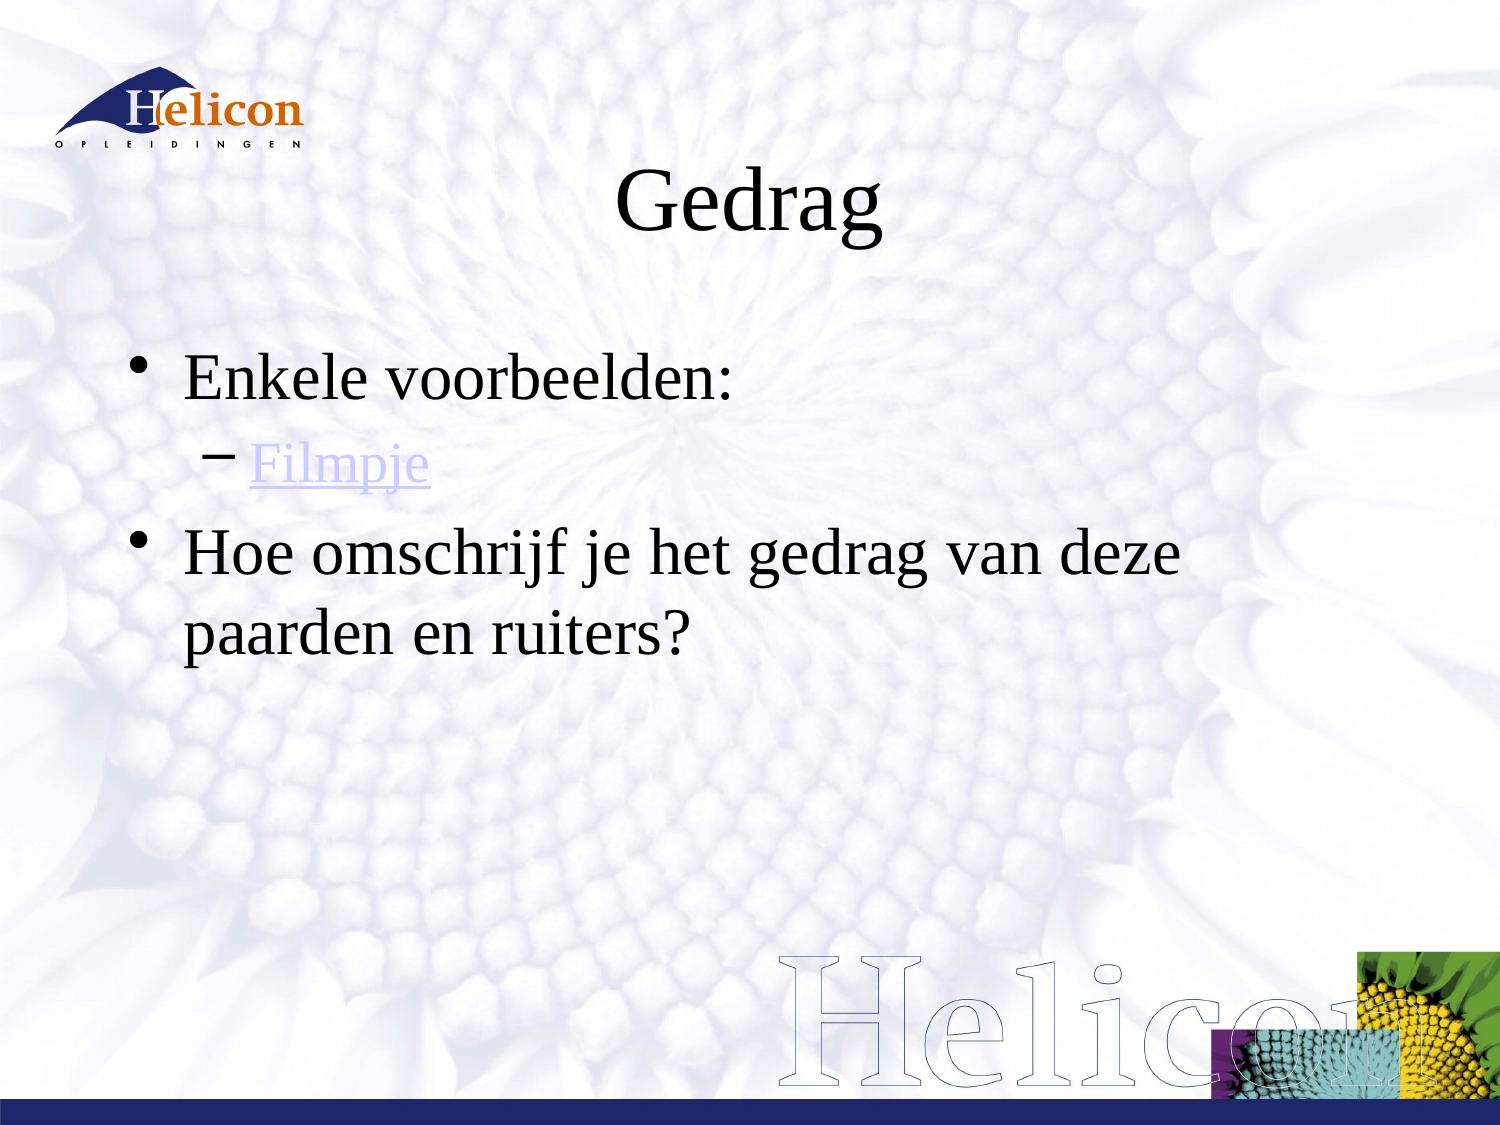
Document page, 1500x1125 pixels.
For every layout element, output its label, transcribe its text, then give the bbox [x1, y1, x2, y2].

list Enkele voorbeelden: Filmpje Hoe omschrijf je het gedrag van deze paarden en ruiters? [112, 324, 1388, 1000]
picture [0, 0, 1500, 1125]
title Gedrag [112, 99, 1388, 288]
